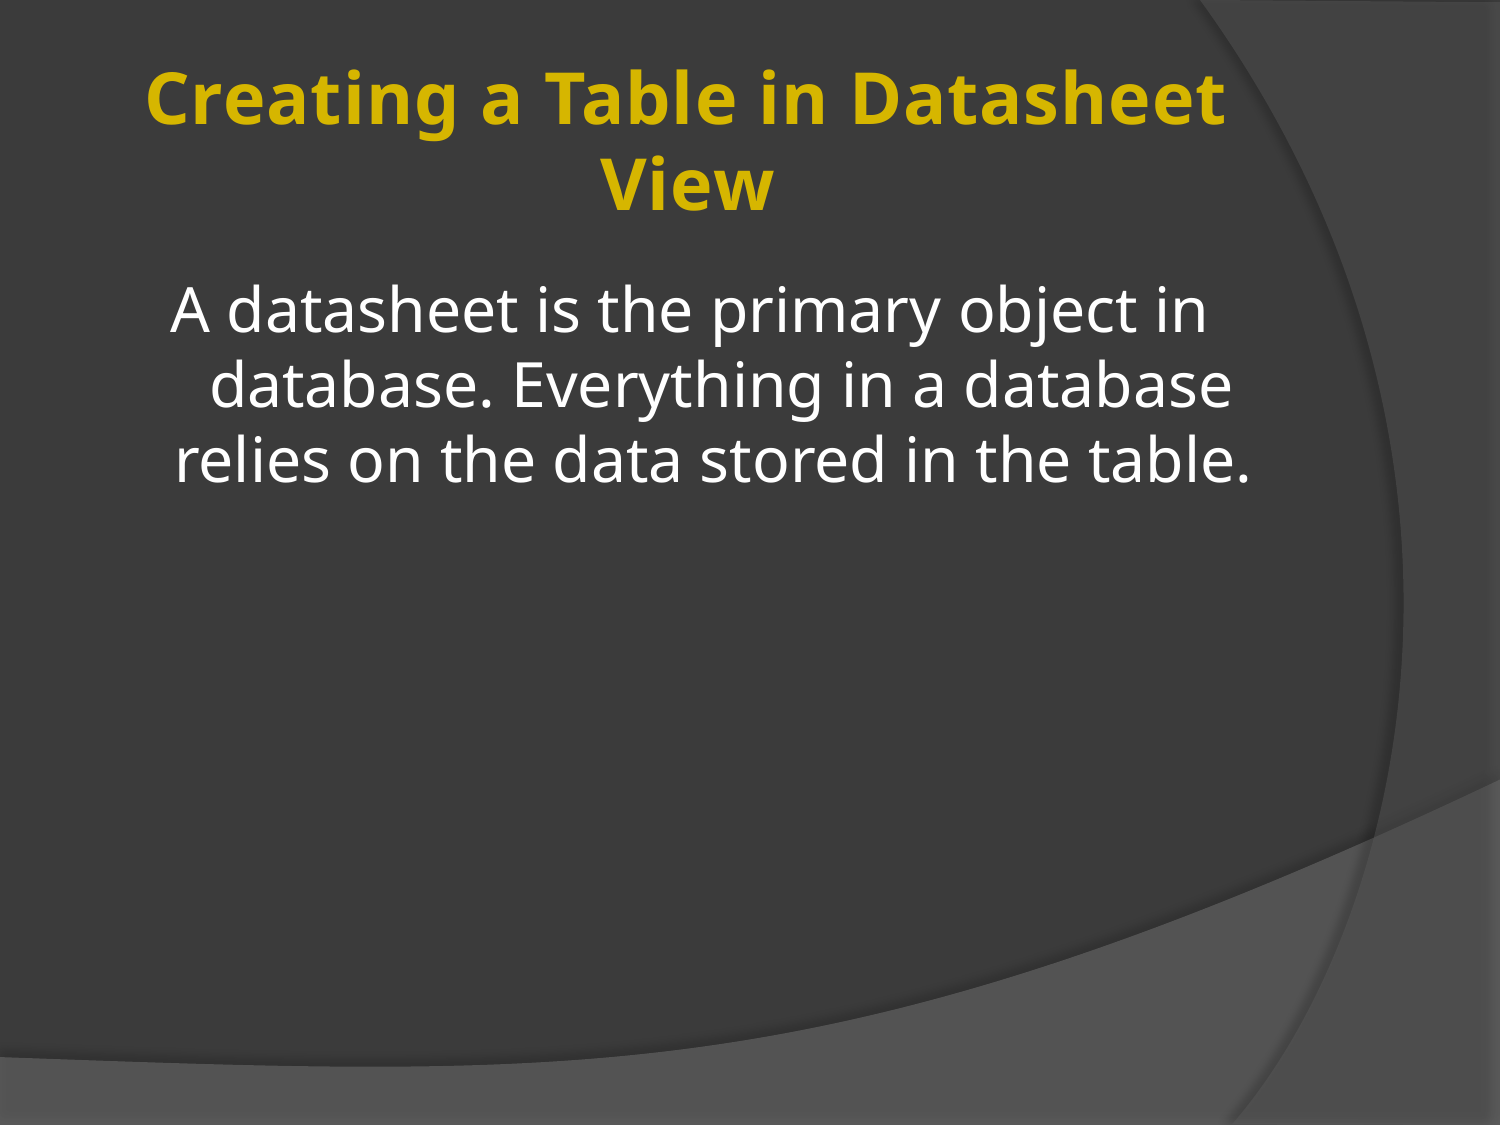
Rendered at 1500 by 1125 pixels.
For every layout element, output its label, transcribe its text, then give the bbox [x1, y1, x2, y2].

title Creating a Table in Datasheet View [75, 45, 1300, 233]
list A datasheet is the primary object in database. Everything in a database relies on the data stored in the table. [75, 262, 1300, 1005]
